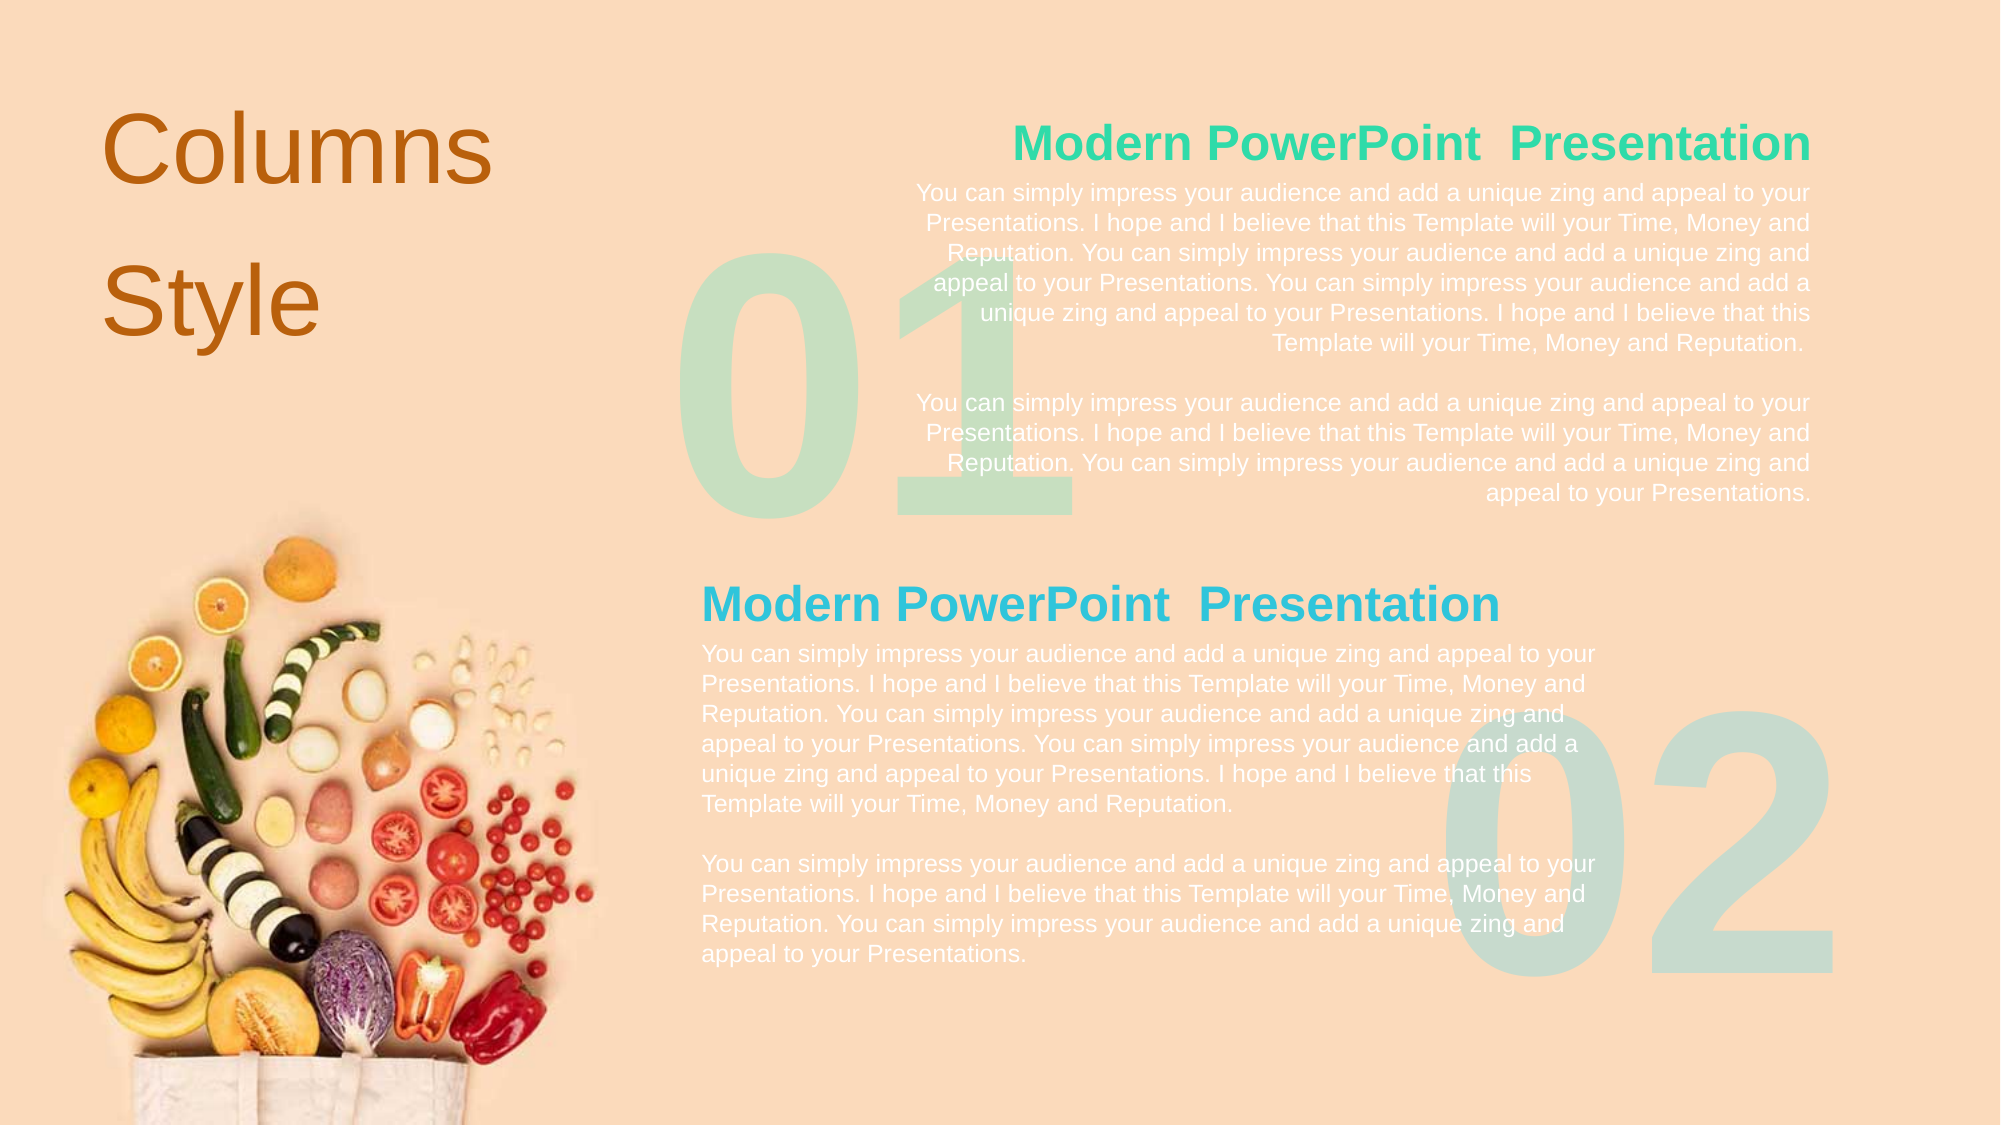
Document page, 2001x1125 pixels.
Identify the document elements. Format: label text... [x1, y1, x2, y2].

text_box Columns Style [85, 66, 703, 361]
text_box 02 [1396, 591, 1884, 1056]
text_box Modern PowerPoint Presentation [686, 564, 1640, 630]
picture [0, 0, 2001, 1125]
text_box You can simply impress your audience and add a unique zing and appeal to your Presentations. I hope and I believe that this Template will your Time, Money and Reputation. You can simply impress your audience and add a unique zing and appeal to your Presentations. You can simply impress your audience and add a unique zing and appeal to your Presentations. I hope and I believe that this Template will your Time, Money and Reputation. You can simply impress your audience and add a unique zing and appeal to your Presentations. I hope and I believe that this Template will your Time, Money and Reputation. You can simply impress your audience and add a unique zing and appeal to your Presentations. [874, 169, 1828, 514]
text_box You can simply impress your audience and add a unique zing and appeal to your Presentations. I hope and I believe that this Template will your Time, Money and Reputation. You can simply impress your audience and add a unique zing and appeal to your Presentations. You can simply impress your audience and add a unique zing and appeal to your Presentations. I hope and I believe that this Template will your Time, Money and Reputation. You can simply impress your audience and add a unique zing and appeal to your Presentations. I hope and I believe that this Template will your Time, Money and Reputation. You can simply impress your audience and add a unique zing and appeal to your Presentations. [686, 630, 1640, 975]
text_box 01 [630, 133, 1118, 599]
text_box Modern PowerPoint Presentation [874, 102, 1828, 169]
